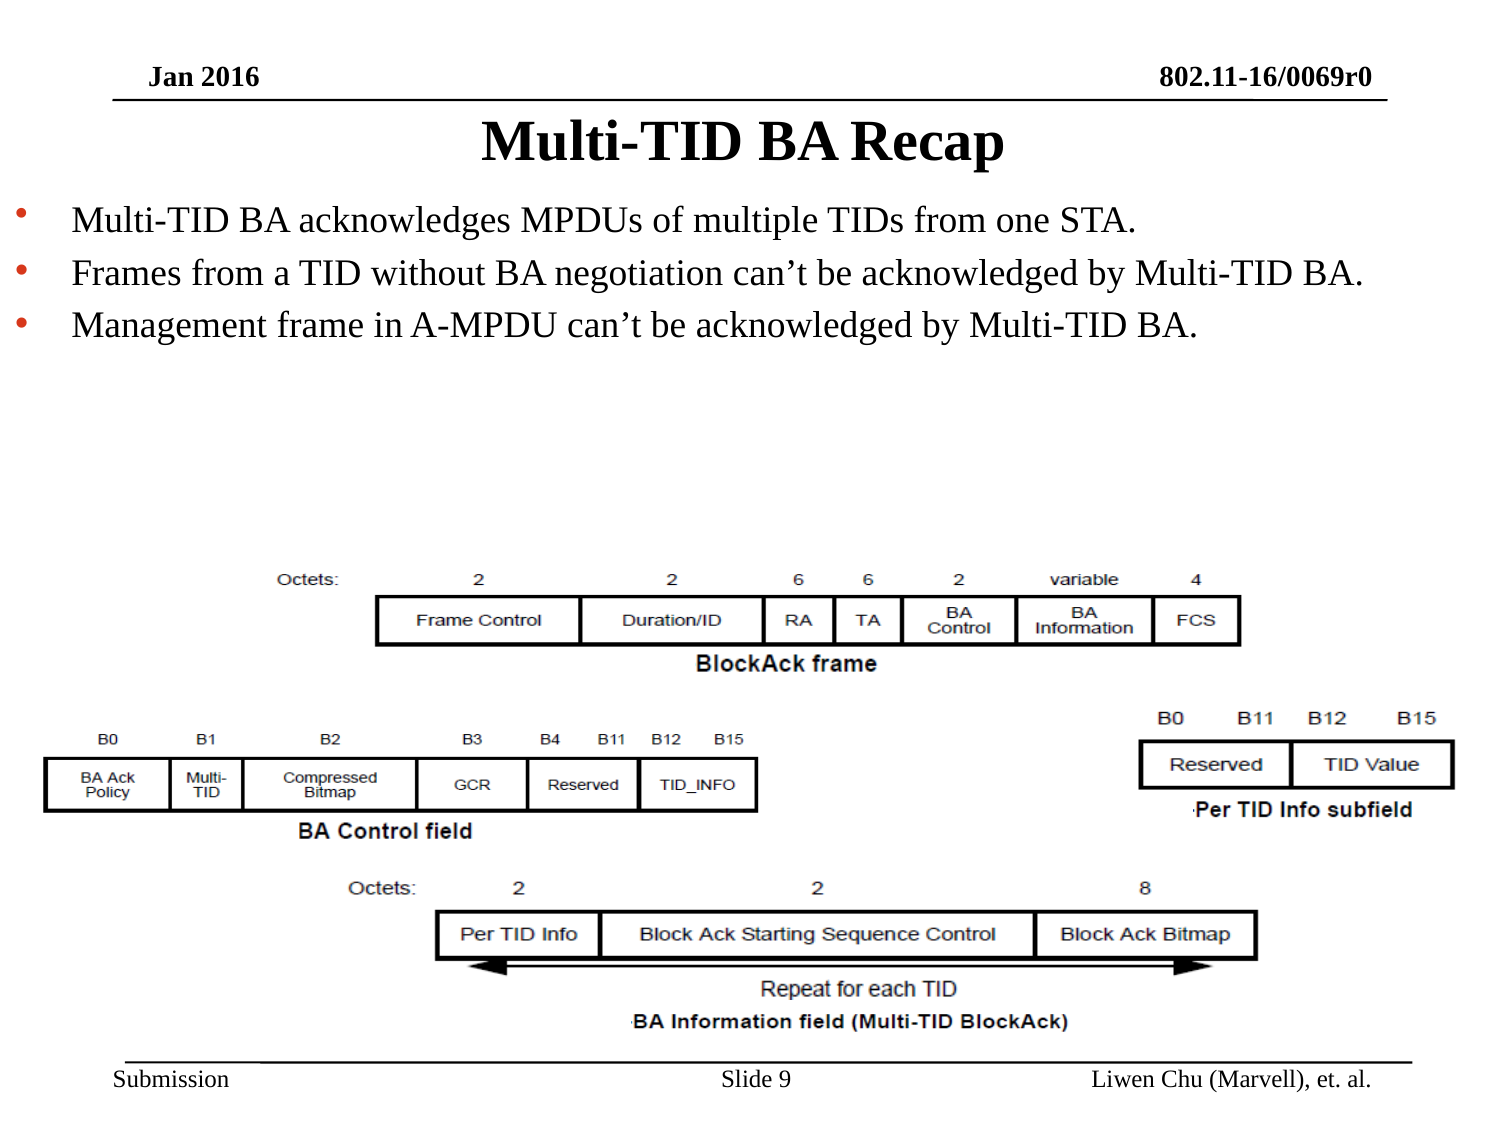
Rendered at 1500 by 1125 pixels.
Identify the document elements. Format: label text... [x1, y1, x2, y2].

text_box Slide 9 [675, 1062, 838, 1093]
picture [630, 1006, 1073, 1034]
picture [343, 877, 1263, 1001]
text_box Multi-TID BA acknowledges MPDUs of multiple TIDs from one STA. Frames from a TID without BA negotiation can’t be acknowledged by Multi-TID BA. Management frame in A-MPDU can’t be acknowledged by Multi-TID BA. [0, 187, 1500, 400]
picture [268, 562, 1251, 680]
footer Liwen Chu (Marvell), et. al. [1087, 1061, 1373, 1093]
picture [299, 820, 476, 843]
picture [1130, 707, 1463, 825]
picture [34, 732, 763, 819]
title Multi-TID BA Recap [37, 87, 1451, 187]
